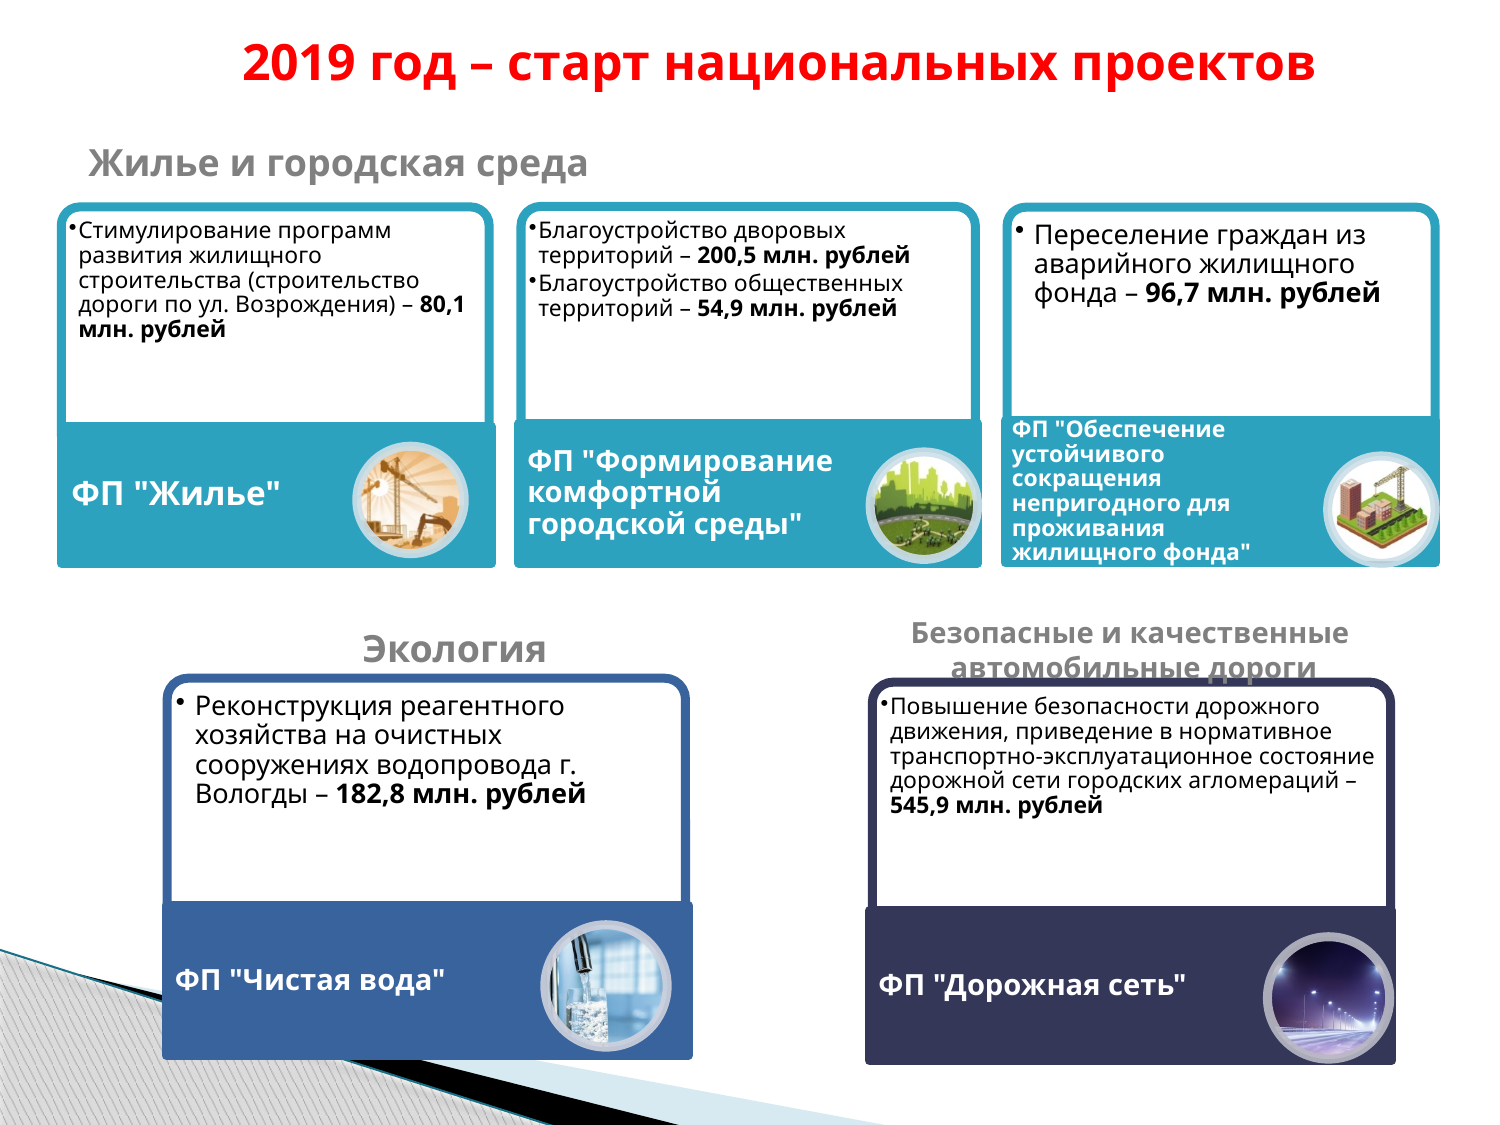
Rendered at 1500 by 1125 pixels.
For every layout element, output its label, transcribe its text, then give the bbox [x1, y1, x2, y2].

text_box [144, 662, 711, 1065]
text_box 2019 год – старт национальных проектов [144, 23, 1416, 99]
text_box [849, 666, 1416, 1069]
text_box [61, 185, 1436, 588]
text_box Экология [347, 618, 804, 678]
text_box Безопасные и качественные автомобильные дороги [820, 606, 1447, 692]
text_box Жилье и городская среда [73, 131, 975, 185]
